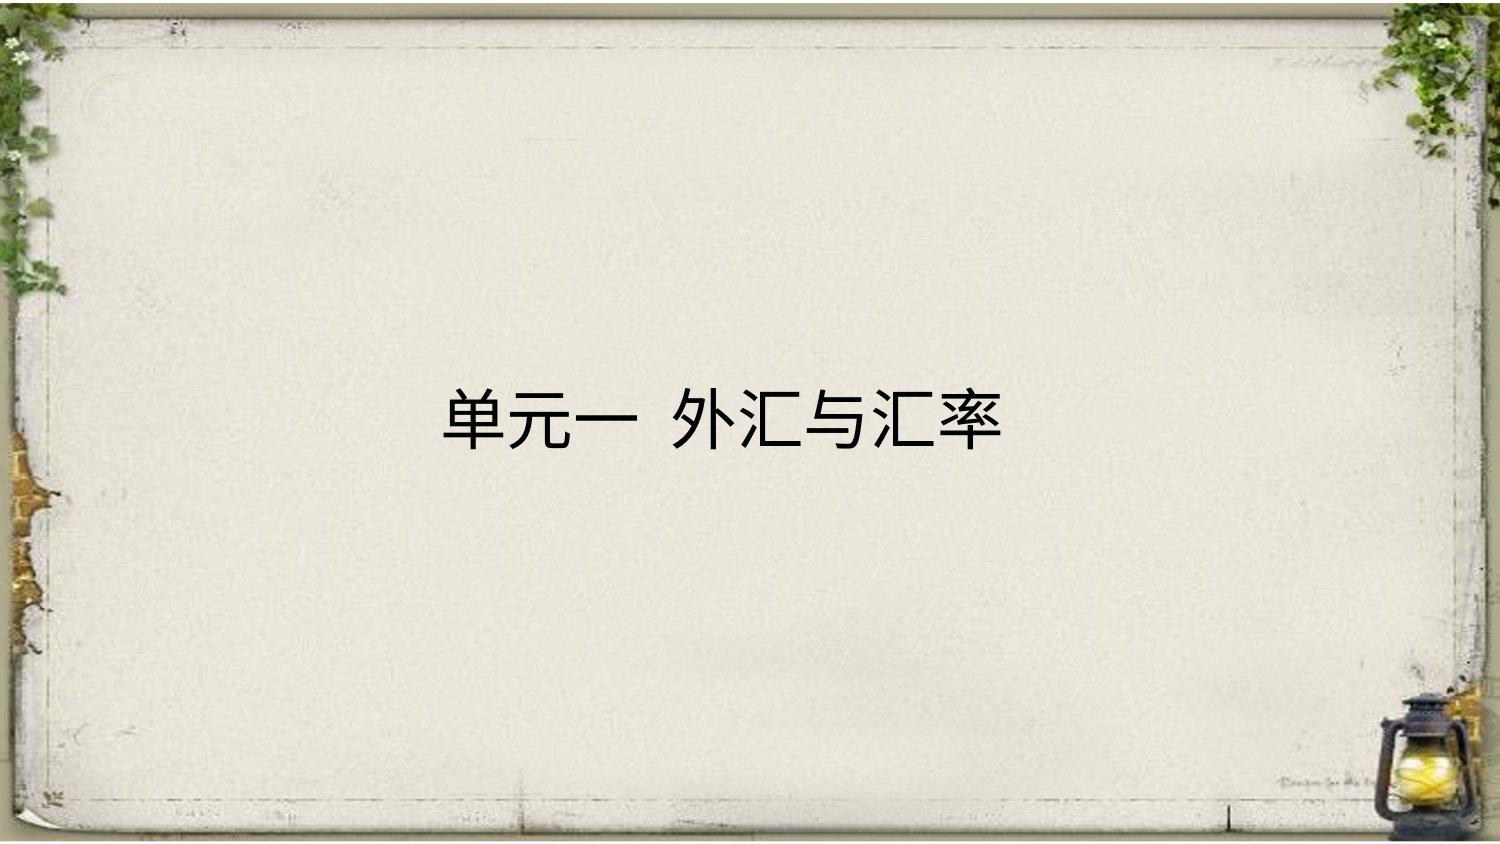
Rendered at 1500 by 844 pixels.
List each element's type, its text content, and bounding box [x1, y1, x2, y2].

text_box 单元一 外汇与汇率 [425, 330, 1020, 466]
picture [0, 0, 1500, 844]
